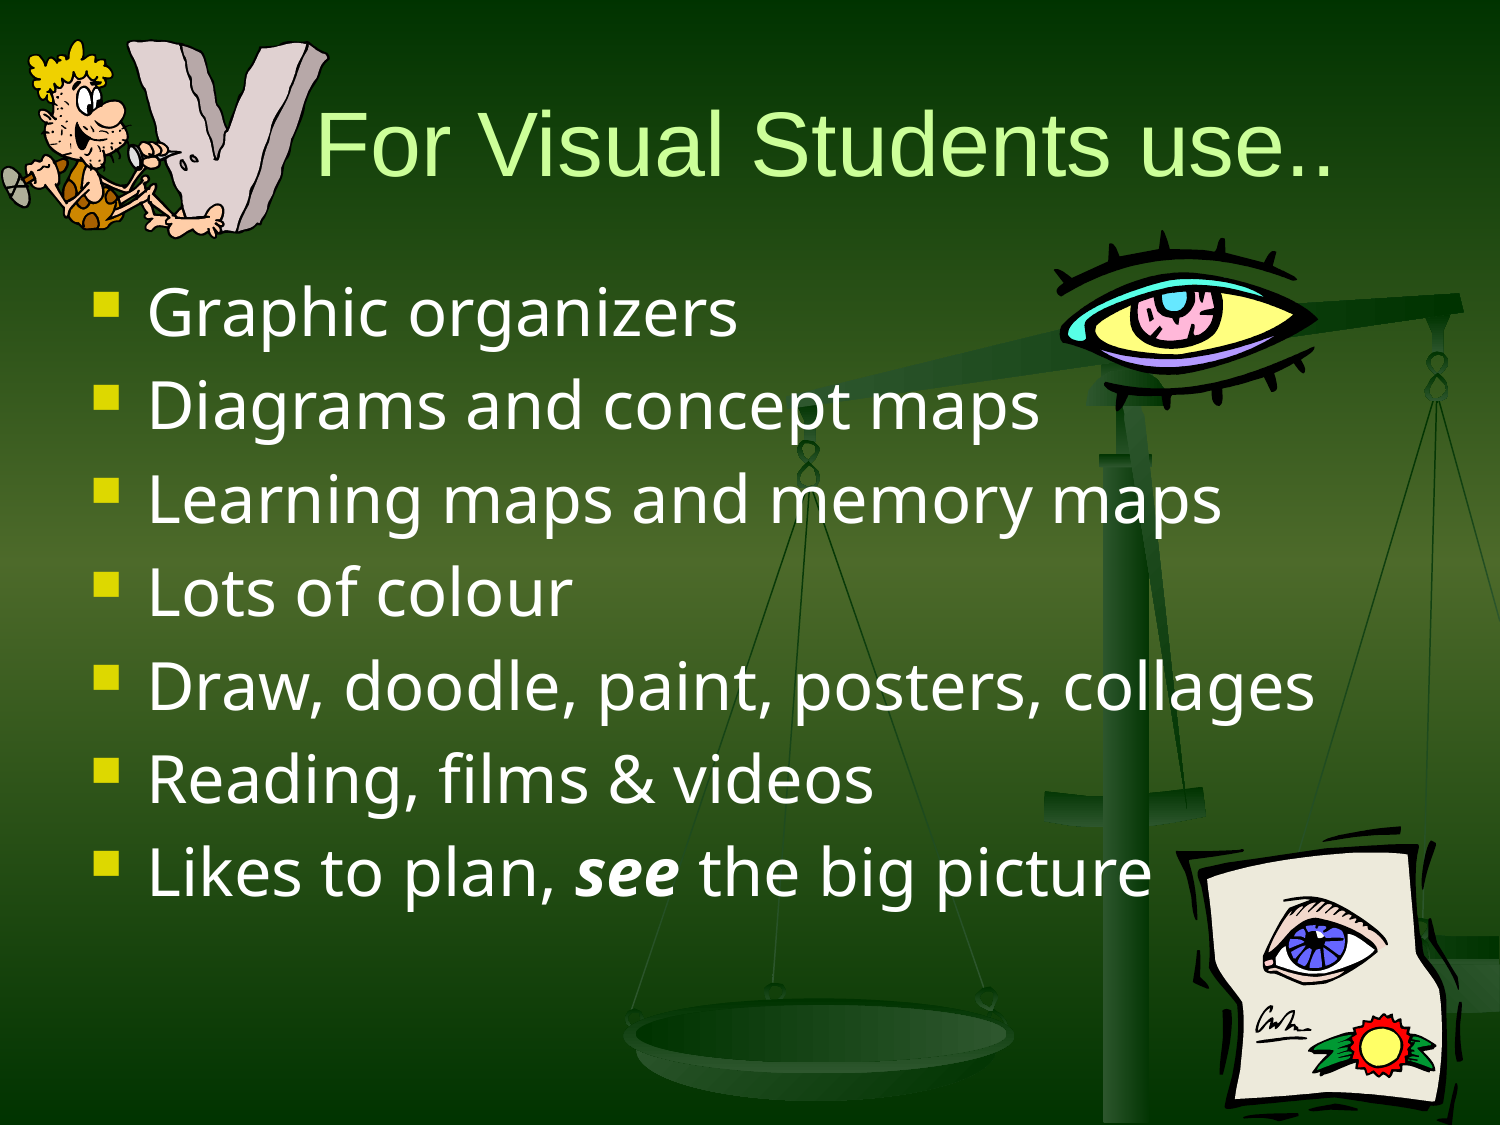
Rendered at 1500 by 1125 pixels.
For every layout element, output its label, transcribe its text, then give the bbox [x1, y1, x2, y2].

list Graphic organizers Diagrams and concept maps Learning maps and memory maps Lots of colour Draw, doodle, paint, posters, collages Reading, films & videos Likes to plan, see the big picture [74, 262, 1426, 1006]
picture [0, 37, 331, 240]
title For Visual Students use.. [335, 45, 1426, 234]
slide_number 27 [1074, 1029, 1169, 1106]
picture [1174, 825, 1464, 1125]
picture [1049, 224, 1324, 417]
